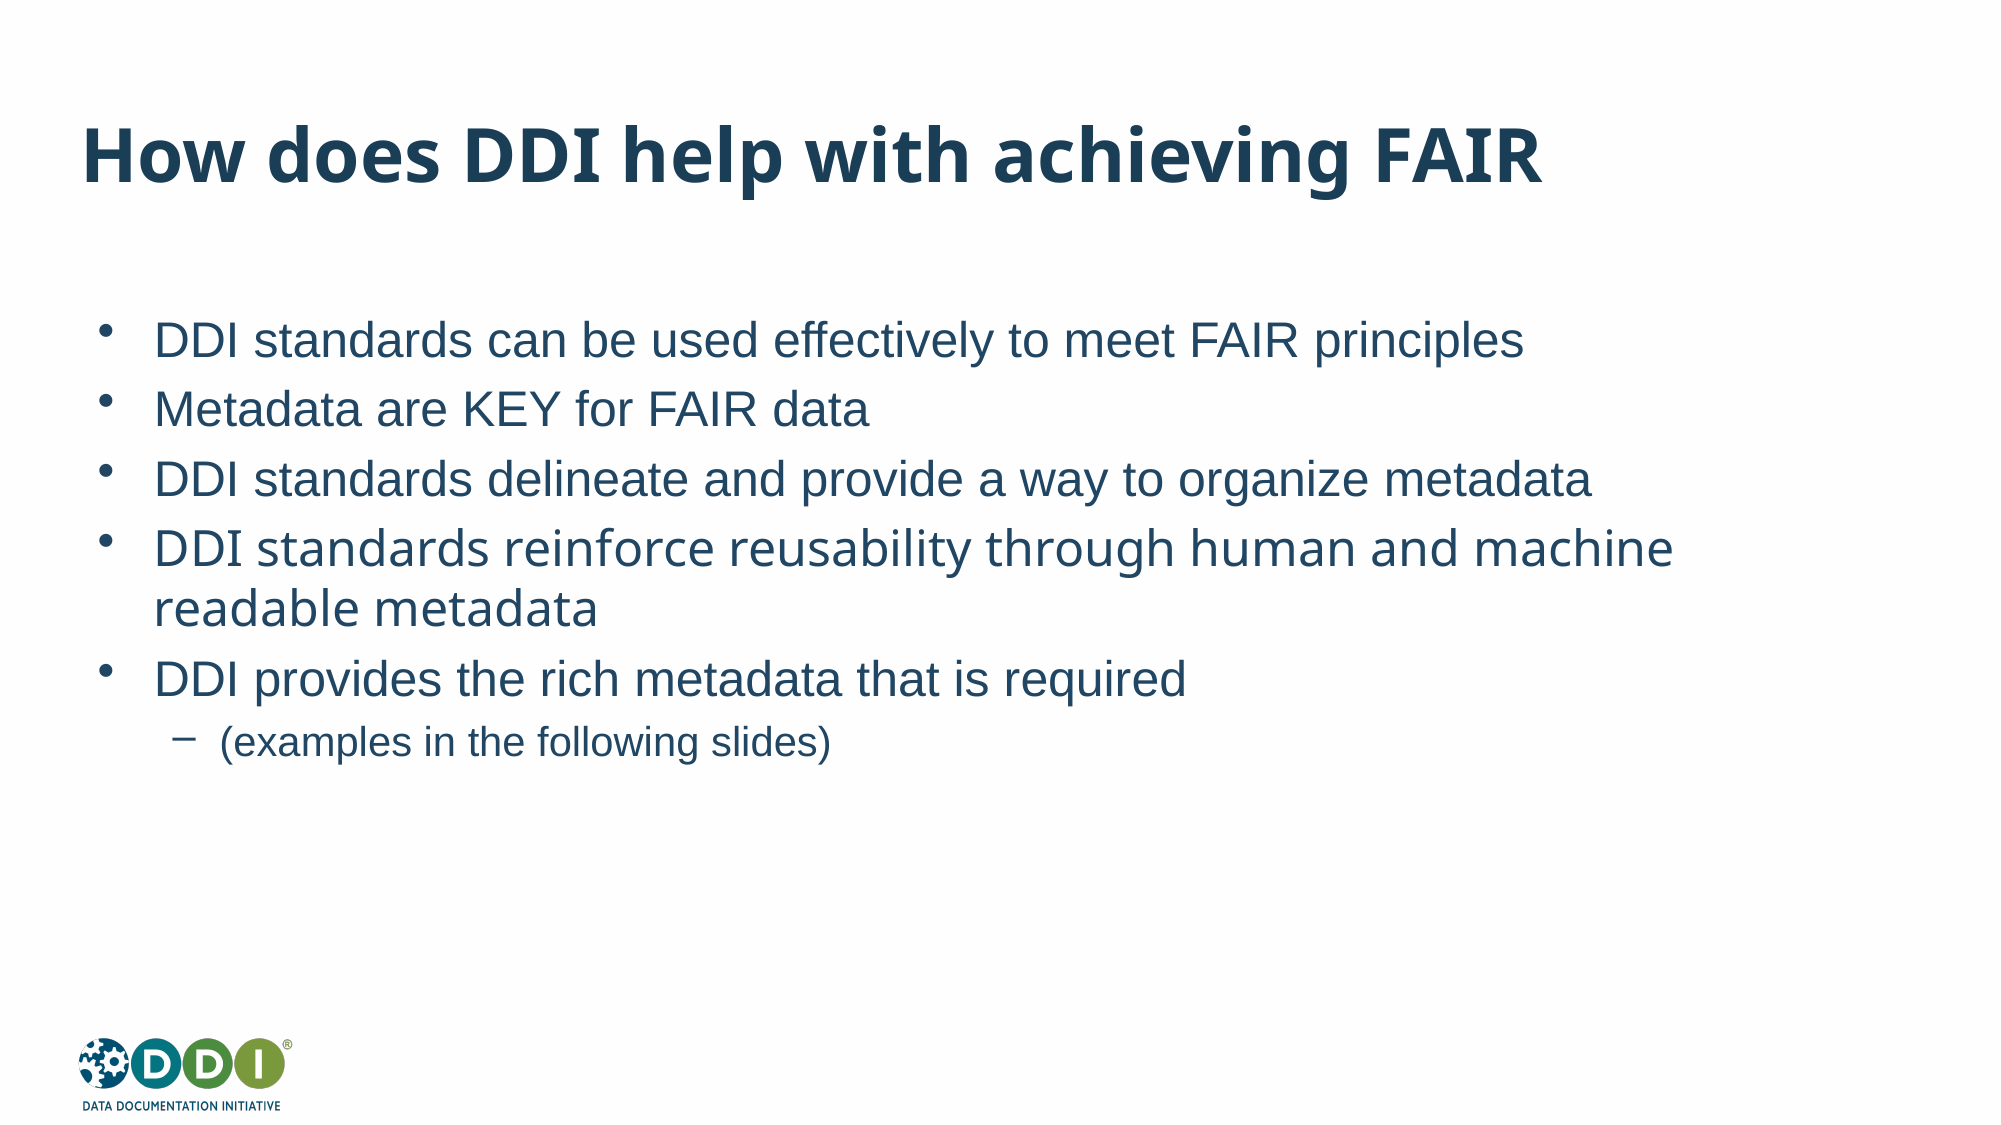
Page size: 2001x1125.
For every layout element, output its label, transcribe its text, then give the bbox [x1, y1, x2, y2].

picture [65, 1032, 305, 1115]
title How does DDI help with achieving FAIR [65, 59, 1916, 247]
list DDI standards can be used effectively to meet FAIR principles Metadata are KEY for FAIR data DDI standards delineate and provide a way to organize metadata DDI standards reinforce reusability through human and machine readable metadata DDI provides the rich metadata that is required (examples in the following slides) [82, 299, 1890, 1014]
